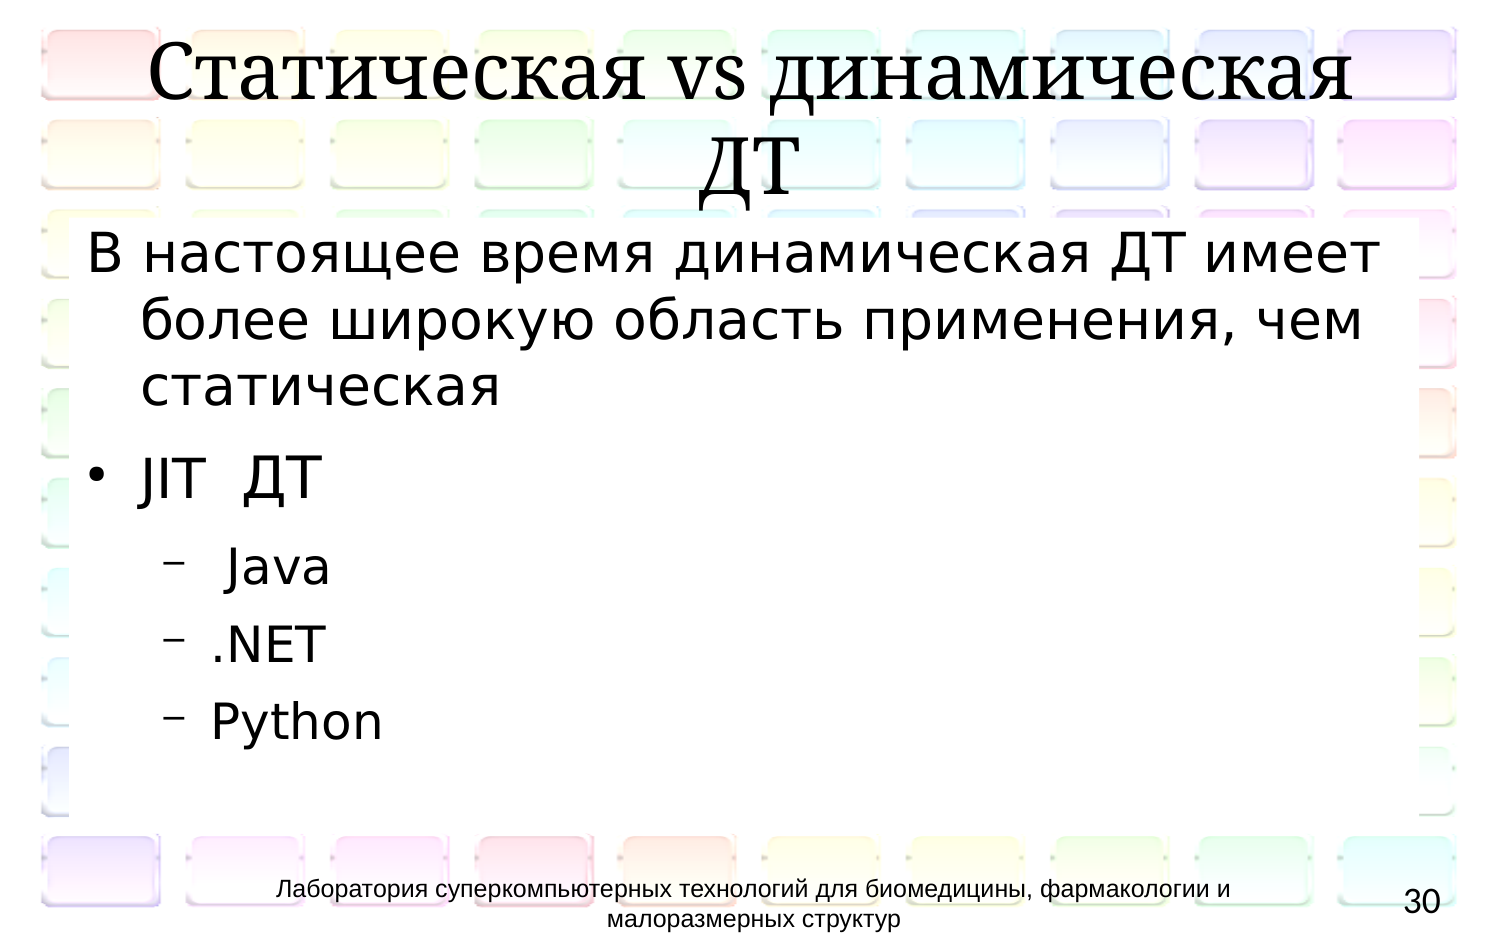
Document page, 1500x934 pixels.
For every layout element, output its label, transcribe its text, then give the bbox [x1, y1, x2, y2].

title Статическая vs динамическая ДТ [75, 37, 1425, 193]
picture [0, 0, 1500, 934]
text_box 30 [1387, 868, 1473, 918]
list В настоящее время динамическая ДТ имеет более широкую область применения, чем статическая JIT ДТ Java .NET Python [69, 217, 1420, 834]
text_box Лаборатория суперкомпьютерных технологий для биомедицины, фармакологии и малоразмерных структур [171, 864, 1338, 915]
